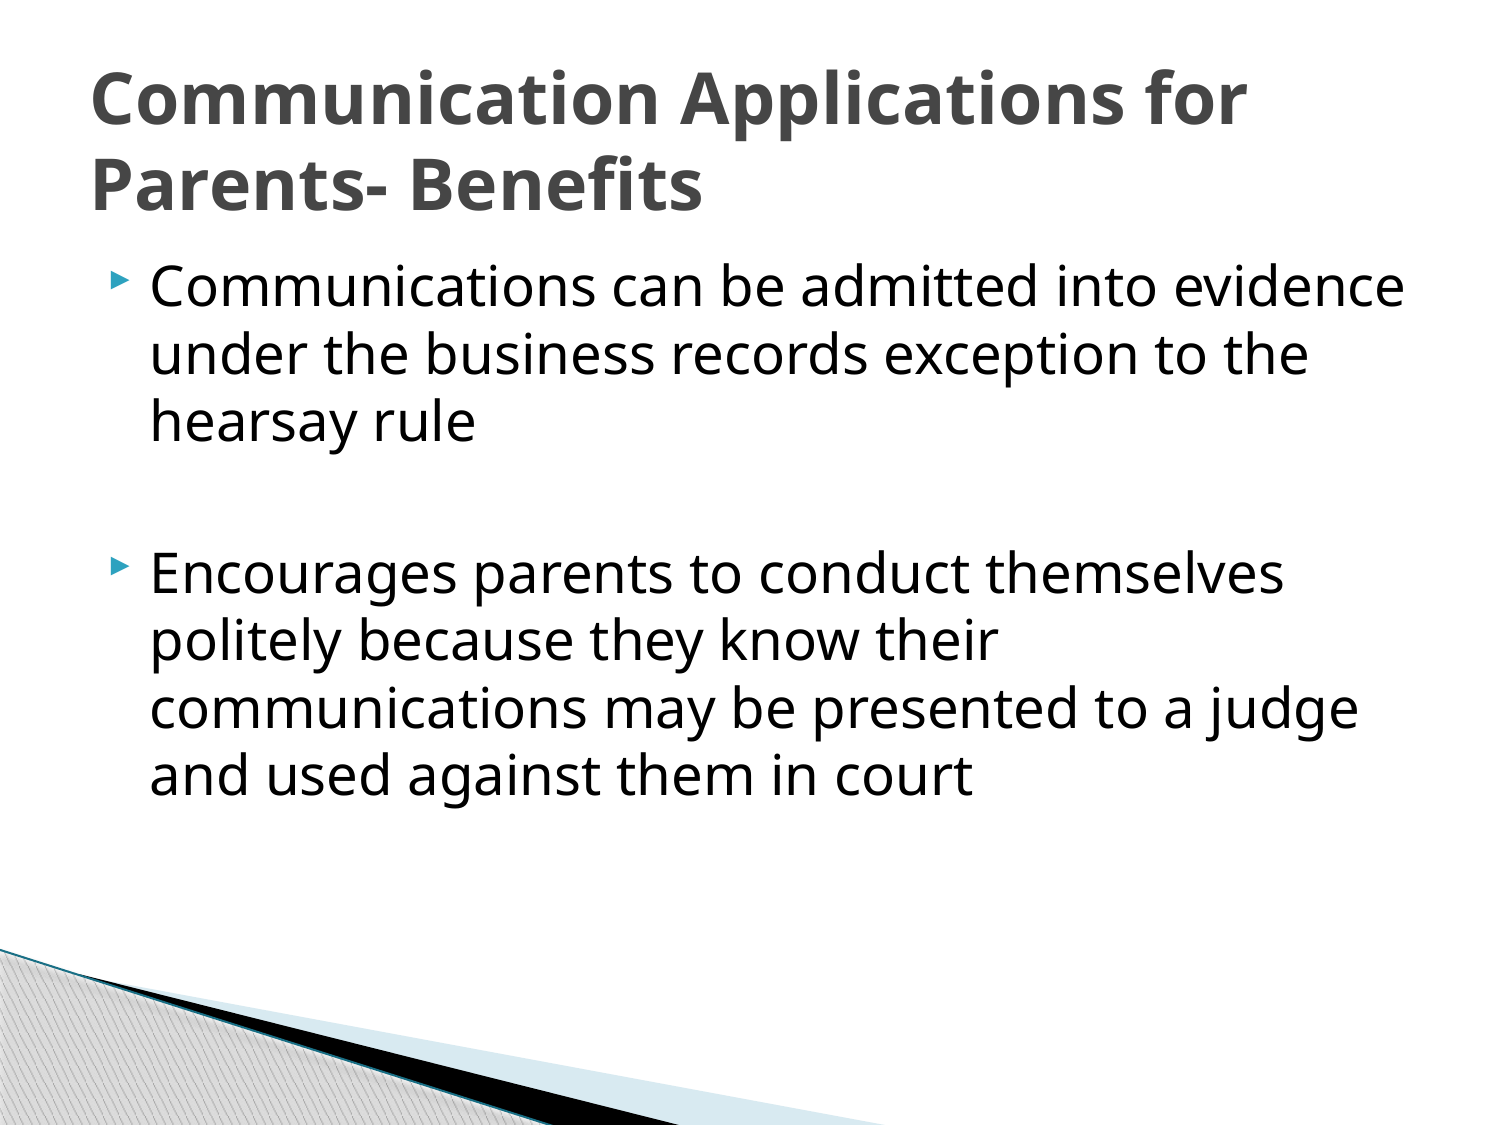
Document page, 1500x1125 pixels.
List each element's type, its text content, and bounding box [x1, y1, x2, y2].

list Communications can be admitted into evidence under the business records exception to the hearsay rule Encourages parents to conduct themselves politely because they know their communications may be presented to a judge and used against them in court [75, 243, 1425, 986]
title Communication Applications for Parents- Benefits [75, 45, 1425, 233]
